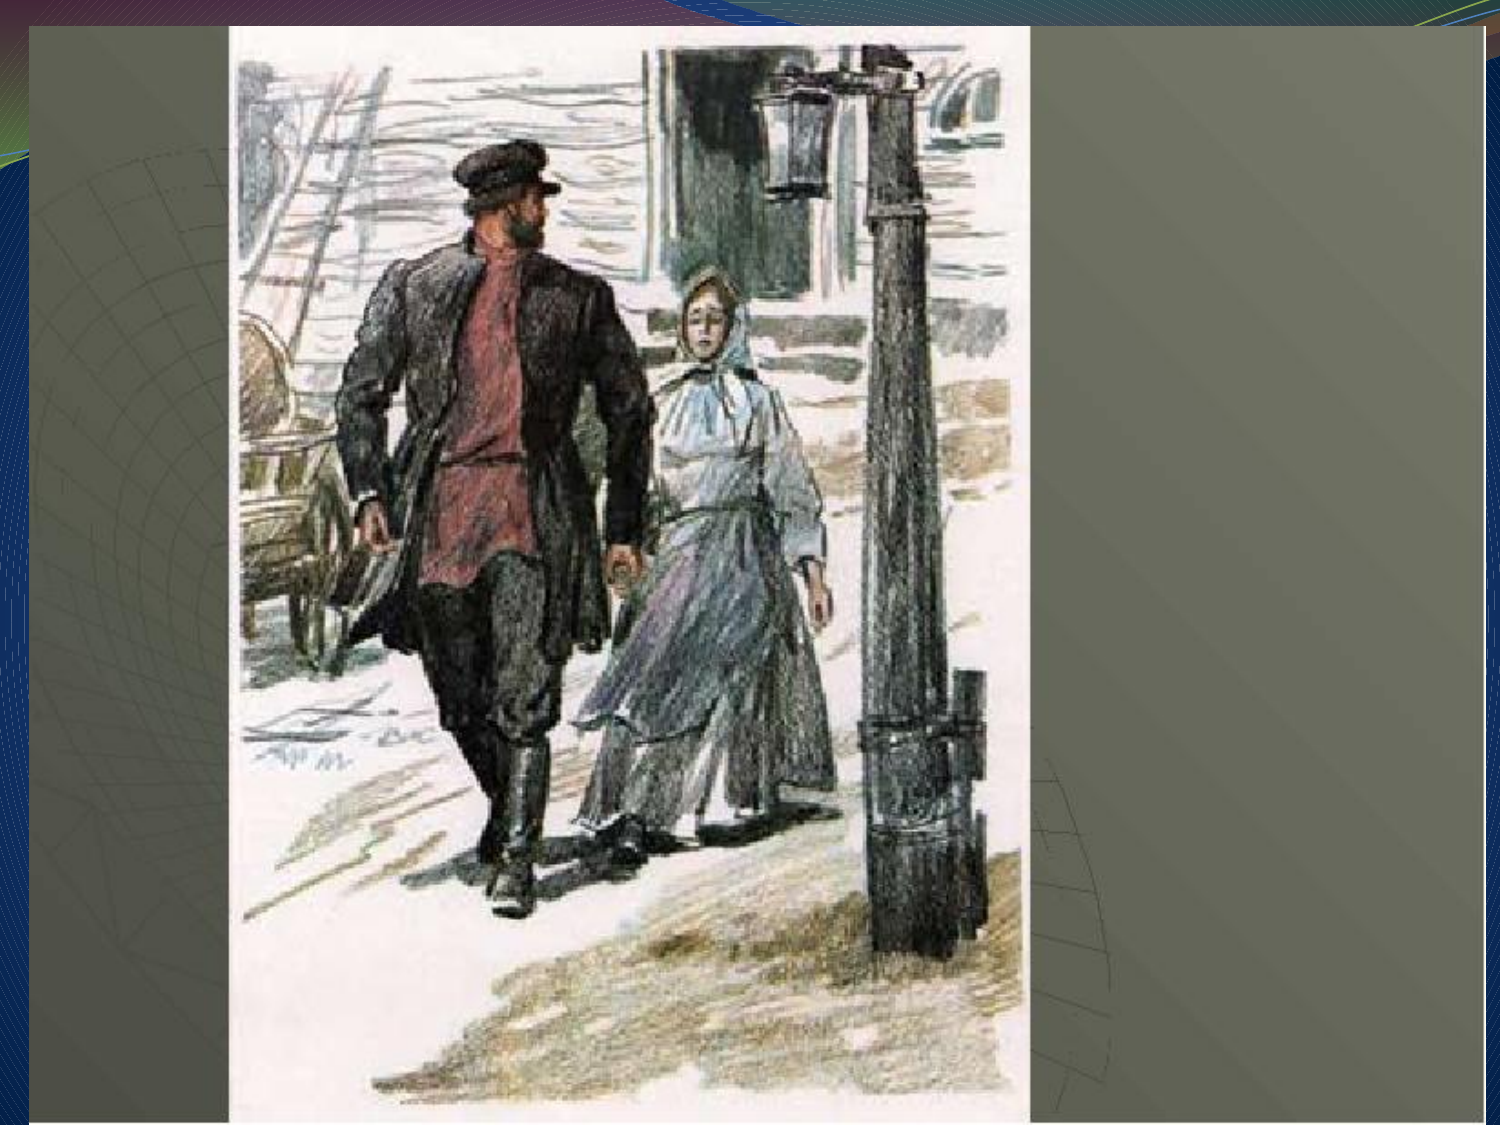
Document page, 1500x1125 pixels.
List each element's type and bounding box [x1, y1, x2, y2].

list [29, 25, 1486, 1125]
